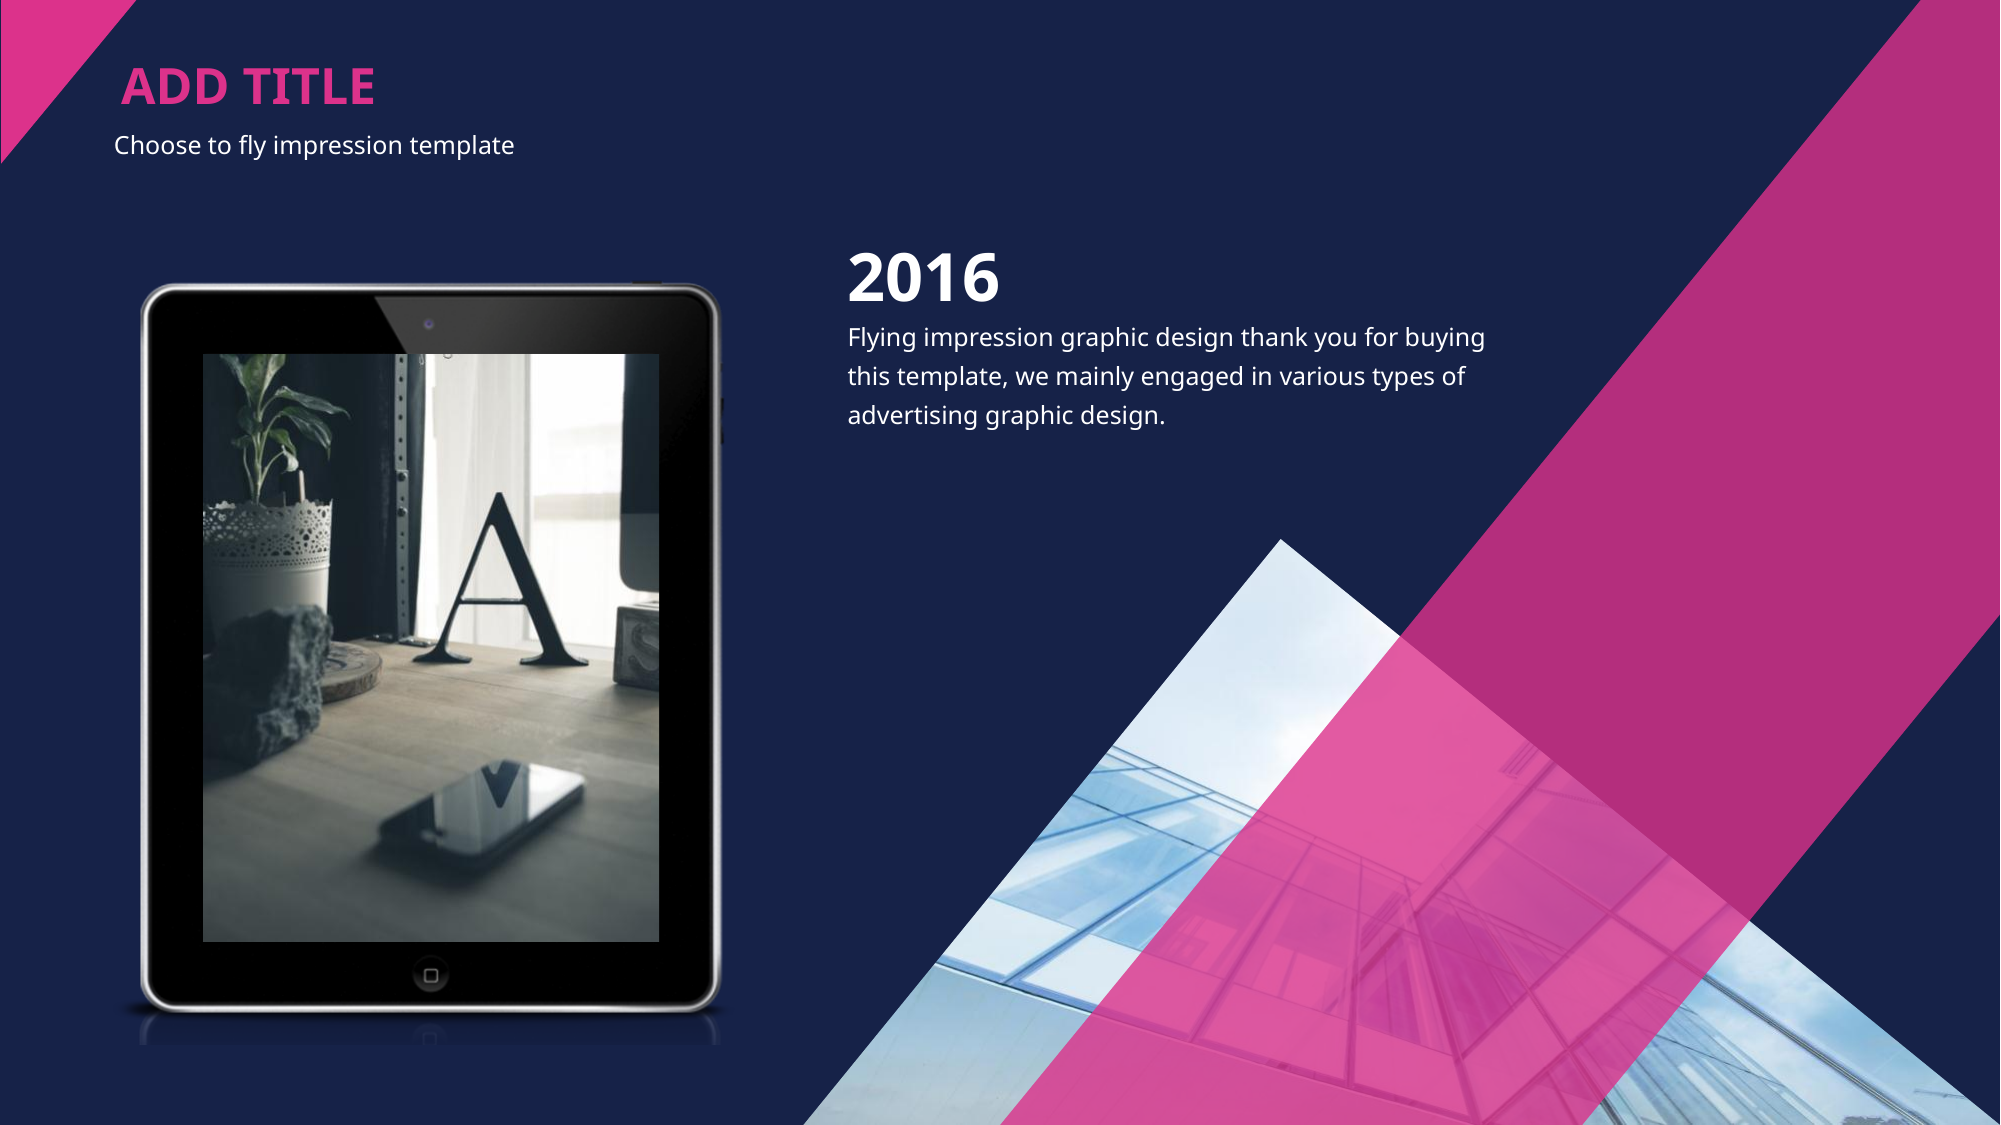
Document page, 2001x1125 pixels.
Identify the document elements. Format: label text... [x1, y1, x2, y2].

text_box [0, 0, 138, 167]
text_box ADD TITLE [106, 46, 392, 113]
text_box 2016 [832, 227, 1035, 305]
text_box Flying impression graphic design thank you for buying this template, we mainly engaged in various types of advertising graphic design. [832, 305, 1545, 437]
text_box [802, 537, 1399, 1125]
text_box Choose to fly impression template [99, 113, 624, 167]
text_box [998, 0, 2000, 1125]
text_box [1585, 921, 2000, 1125]
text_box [104, 259, 750, 1045]
